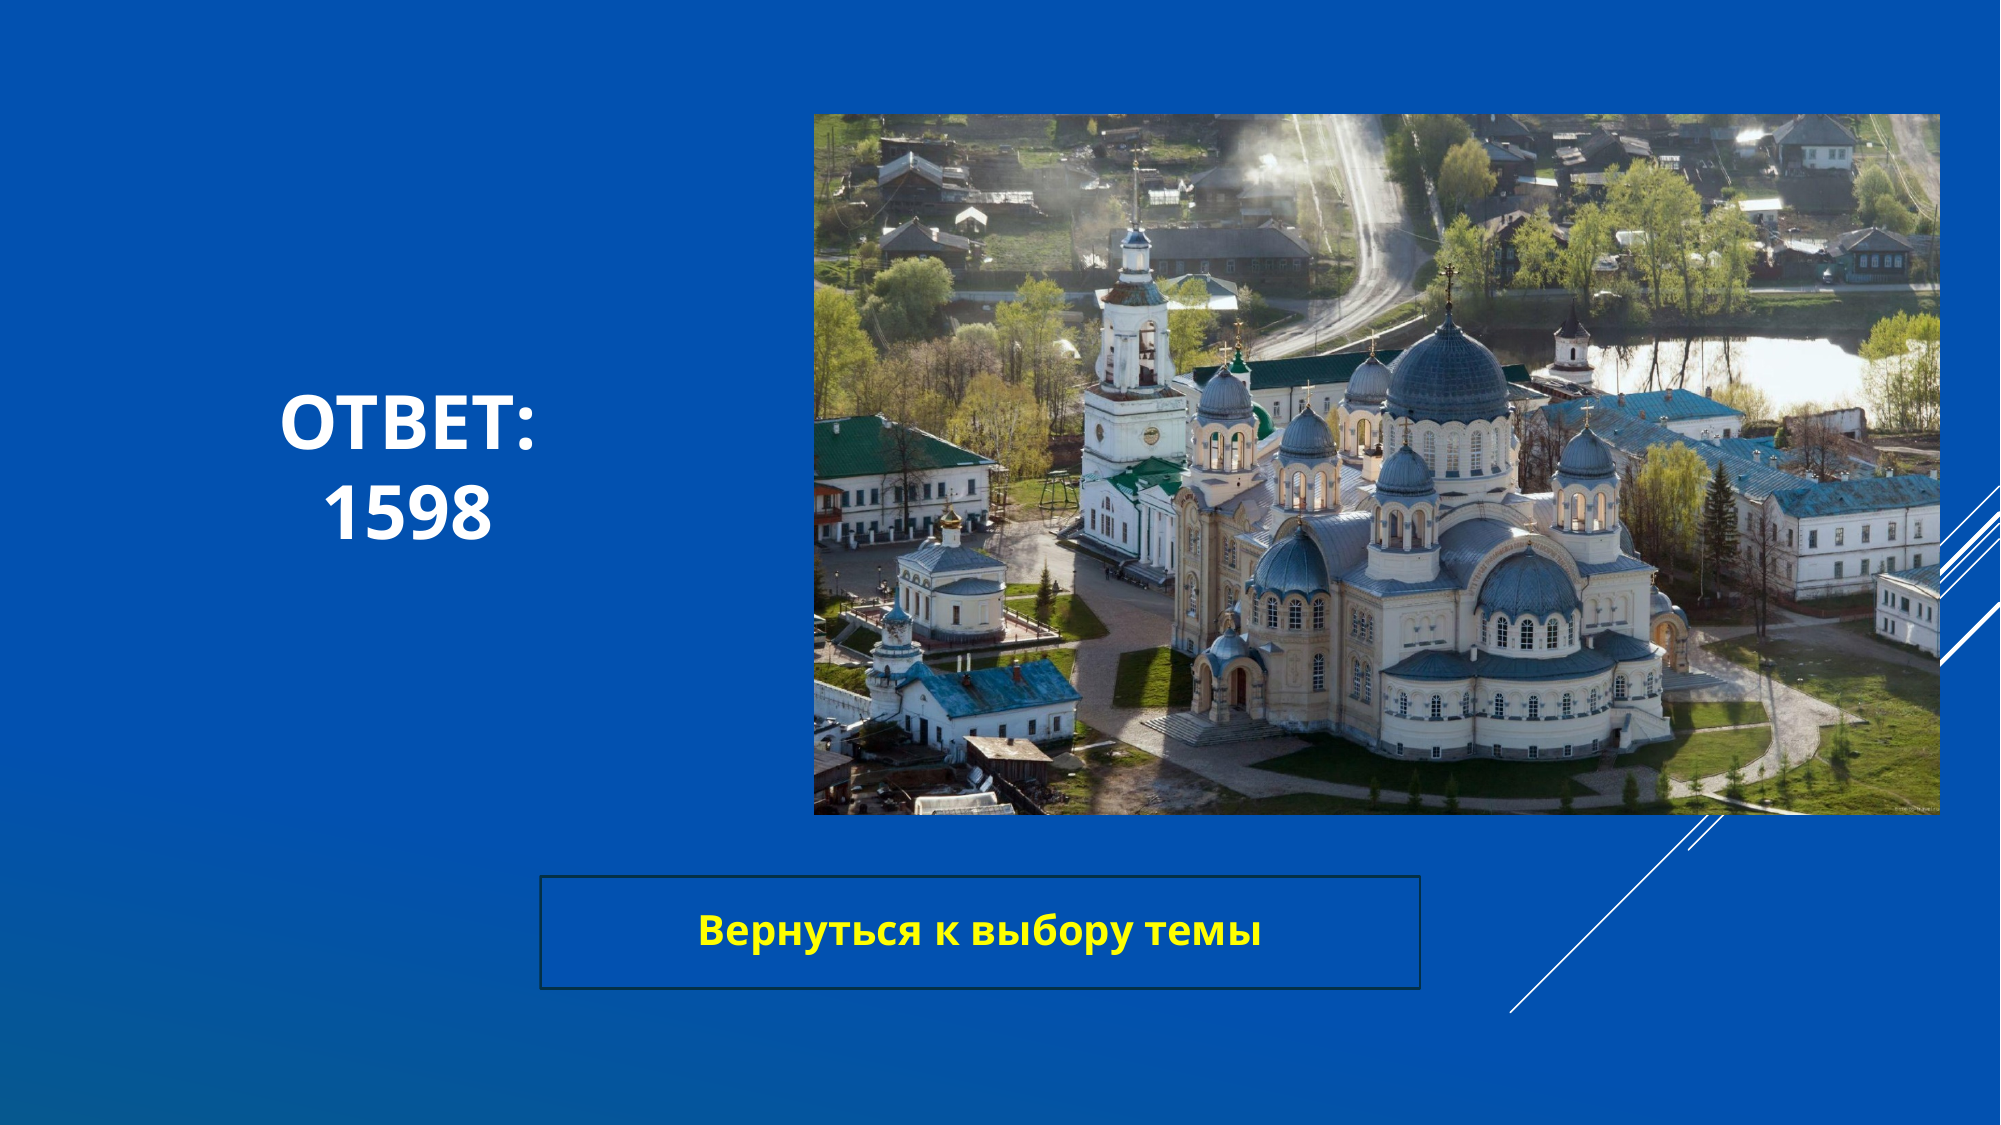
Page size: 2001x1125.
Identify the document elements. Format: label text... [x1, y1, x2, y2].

picture [814, 114, 1941, 815]
title ответ: 1598 [0, 255, 814, 674]
